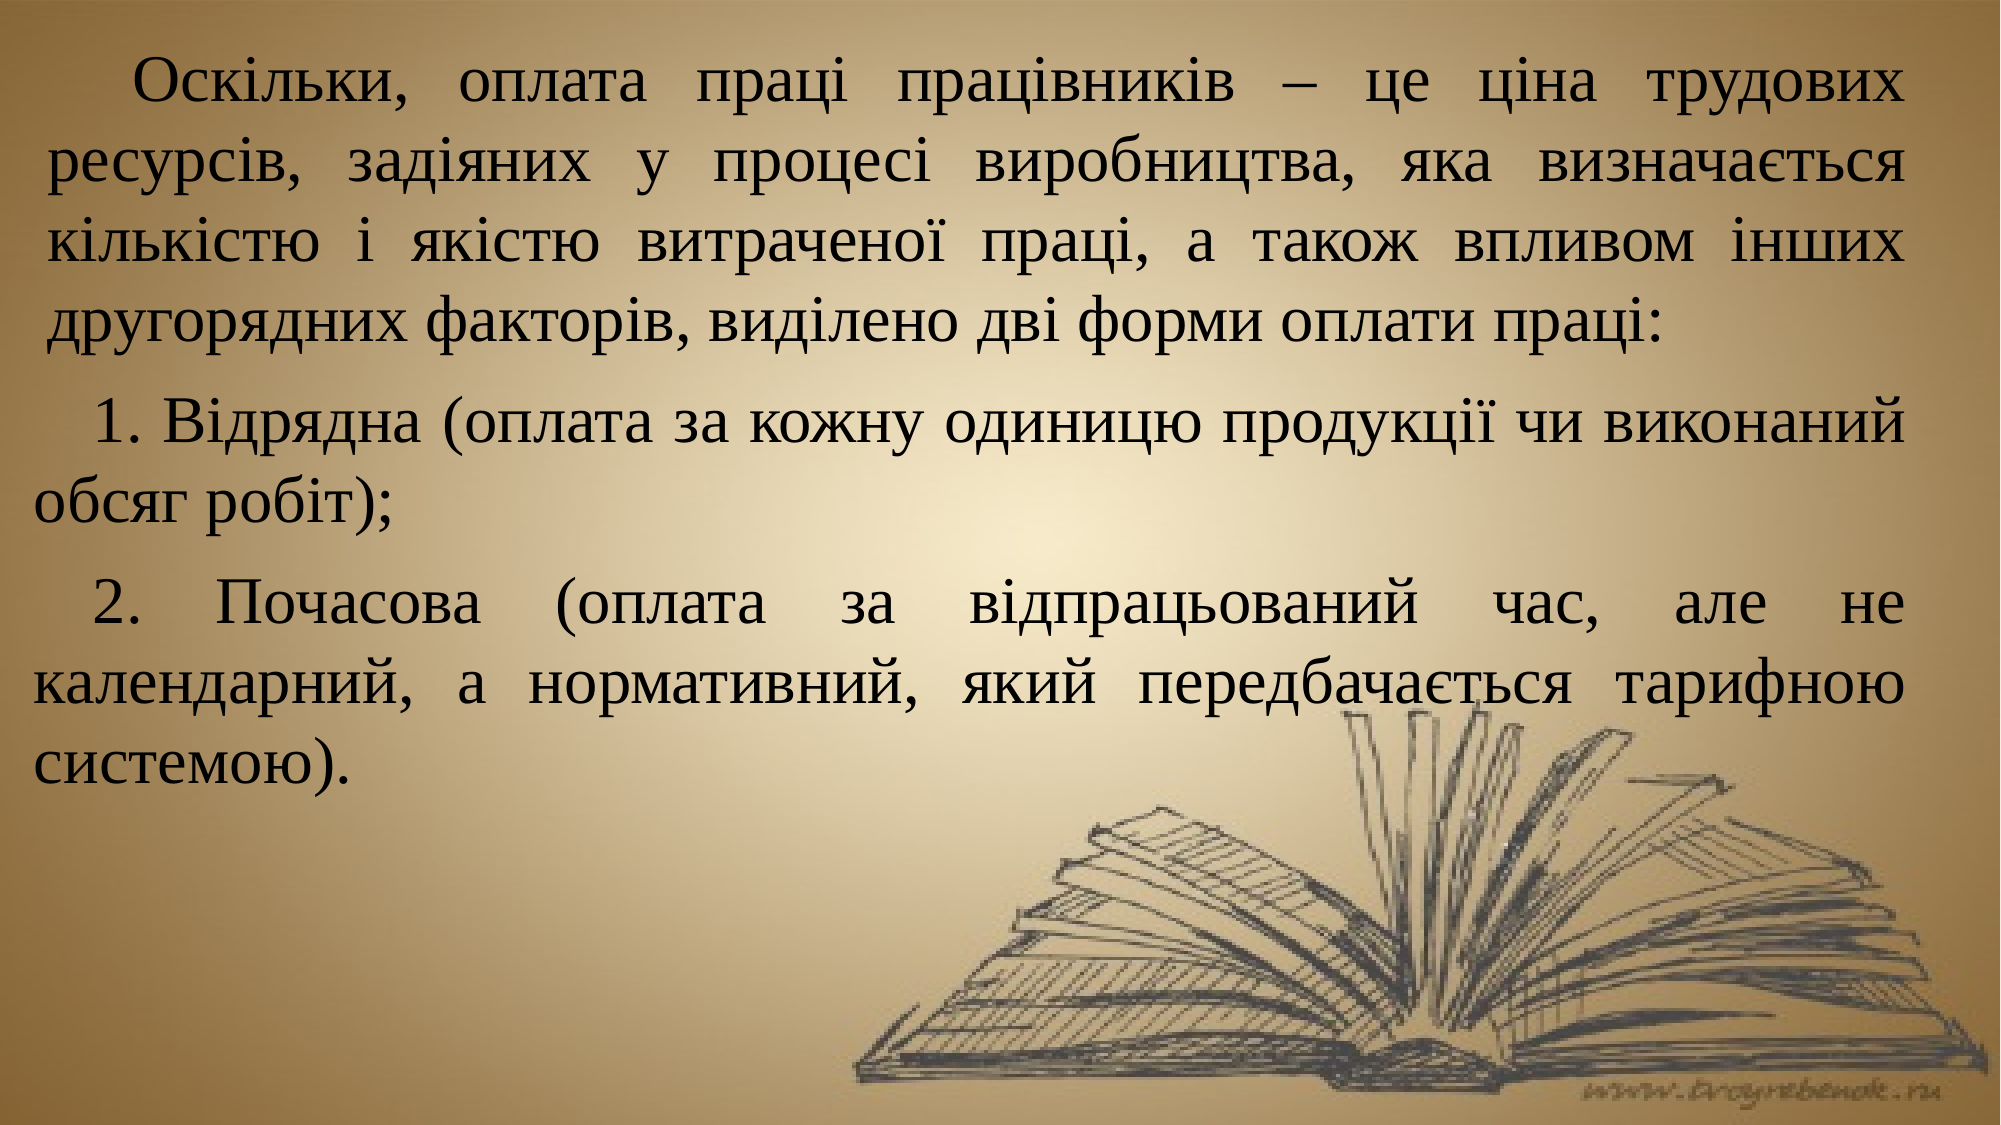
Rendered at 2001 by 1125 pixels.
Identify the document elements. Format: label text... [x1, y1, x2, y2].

picture [0, 0, 2001, 1125]
list Оскільки, оплата праці працівників – це ціна трудових ресурсів, задіяних у процесі виробництва, яка визначається кількістю і якістю витраченої праці, а також впливом інших другорядних факторів, виділено дві форми оплати праці: 1. Відрядна (оплата за кожну одиницю продукції чи виконаний обсяг робіт); 2. Почасова (оплата за відпрацьований час, але не календарний, а нормативний, який передбачається тарифною системою). [18, 26, 1924, 1069]
